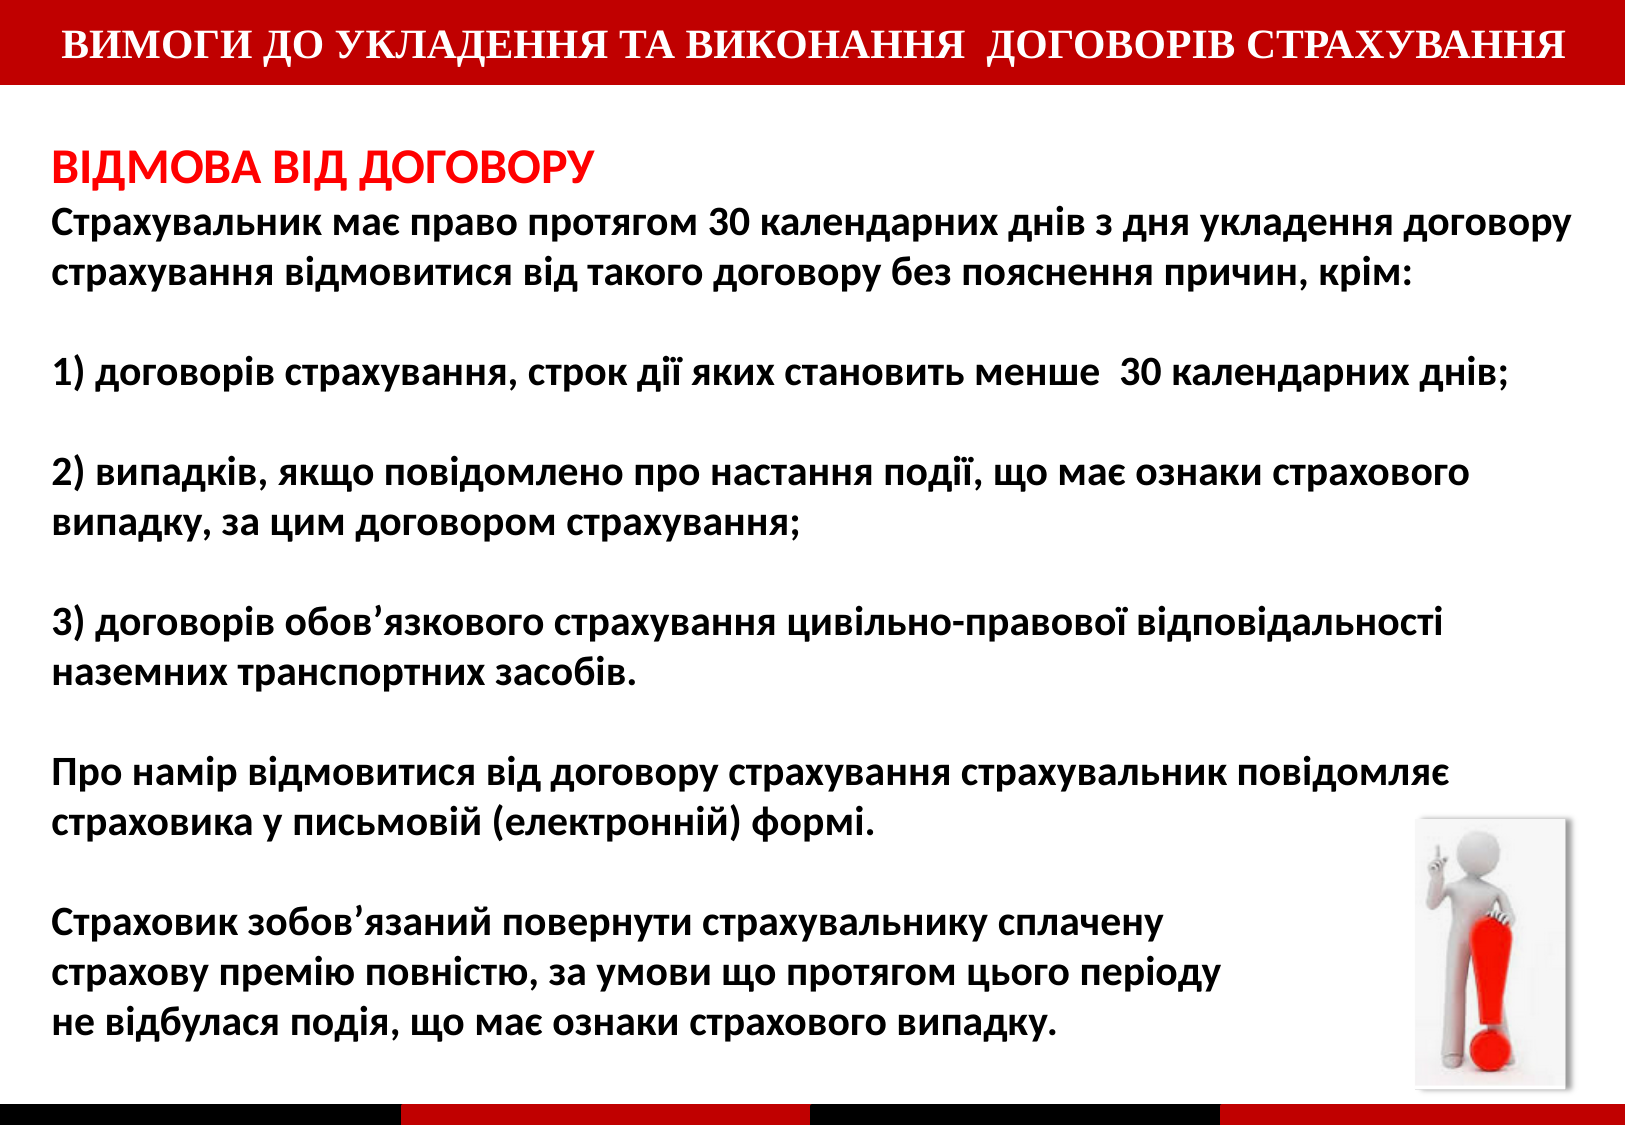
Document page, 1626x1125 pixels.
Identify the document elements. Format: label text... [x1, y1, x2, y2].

text_box [401, 1104, 810, 1125]
text_box [810, 1104, 1220, 1125]
text_box ВІДМОВА ВІД ДОГОВОРУ Страхувальник має право протягом 30 календарних днів з дня укладення договору страхування відмовитися від такого договору без пояснення причин, крім: 1) договорів страхування, строк дії яких становить менше 30 календарних днів; 2) випадків, якщо повідомлено про настання події, що має ознаки страхового випадку, за цим договором страхування; 3) договорів обов’язкового страхування цивільно-правової відповідальності наземних транспортних засобів. Про намір відмовитися від договору страхування страхувальник повідомляє страховика у письмовій (електронній) формі. Страховик зобов’язаний повернути страхувальнику сплачену страхову премію повністю, за умови що протягом цього періоду не відбулася подія, що має ознаки страхового випадку. [36, 126, 1589, 1092]
text_box [0, 1104, 401, 1125]
text_box [1220, 1104, 1625, 1125]
text_box ВИМОГИ ДО УКЛАДЕННЯ ТА ВИКОНАННЯ ДОГОВОРІВ СТРАХУВАННЯ [0, 0, 1625, 85]
picture [1412, 810, 1581, 1098]
